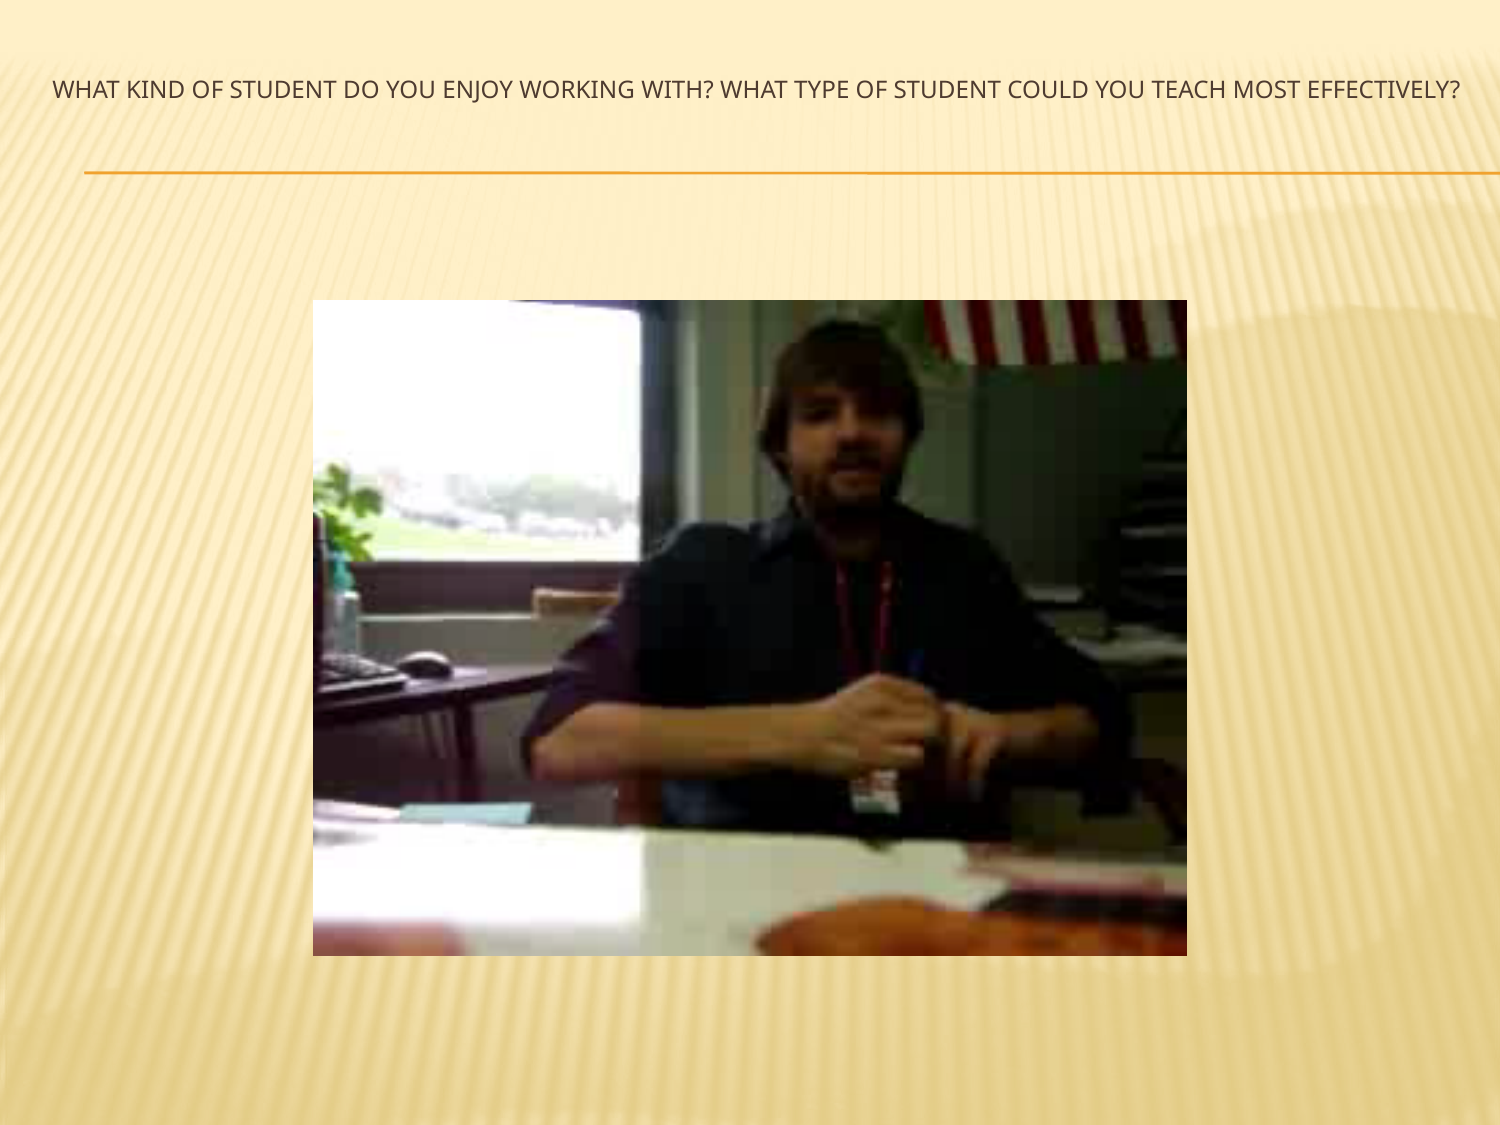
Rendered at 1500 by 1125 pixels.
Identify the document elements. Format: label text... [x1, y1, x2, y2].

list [312, 299, 1188, 957]
title What kind of student do you enjoy working with? What type of student could you teach most effectively? [37, 24, 1500, 163]
